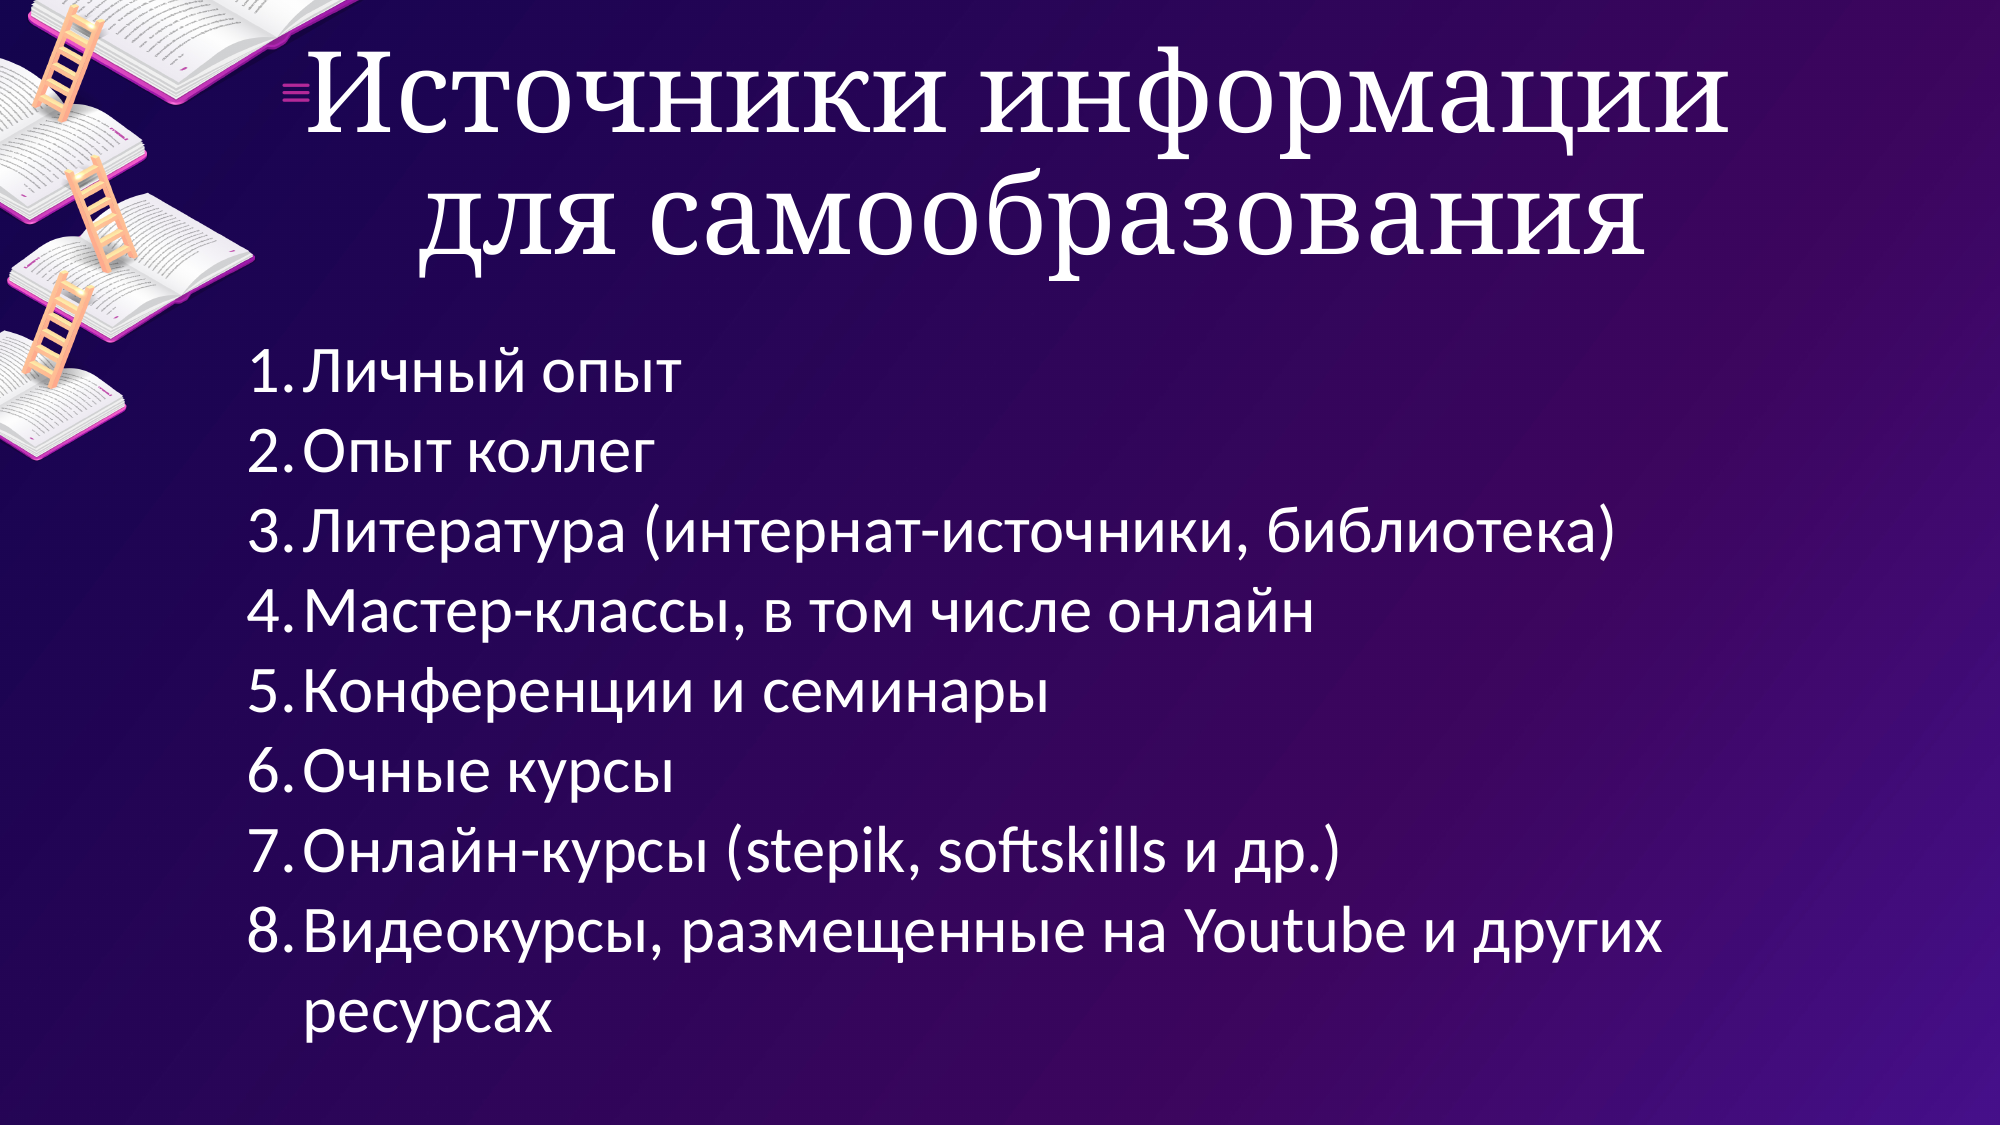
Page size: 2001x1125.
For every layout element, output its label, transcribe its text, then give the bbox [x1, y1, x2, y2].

picture [0, 0, 2000, 1125]
text_box Личный опыт Опыт коллег Литература (интернат-источники, библиотека) Мастер-классы, в том числе онлайн Конференции и семинары Очные курсы Онлайн-курсы (stepik, softskills и др.) Видеокурсы, размещенные на Youtube и других ресурсах [231, 318, 1919, 1054]
title Источники информации для самообразования [231, 48, 1834, 266]
